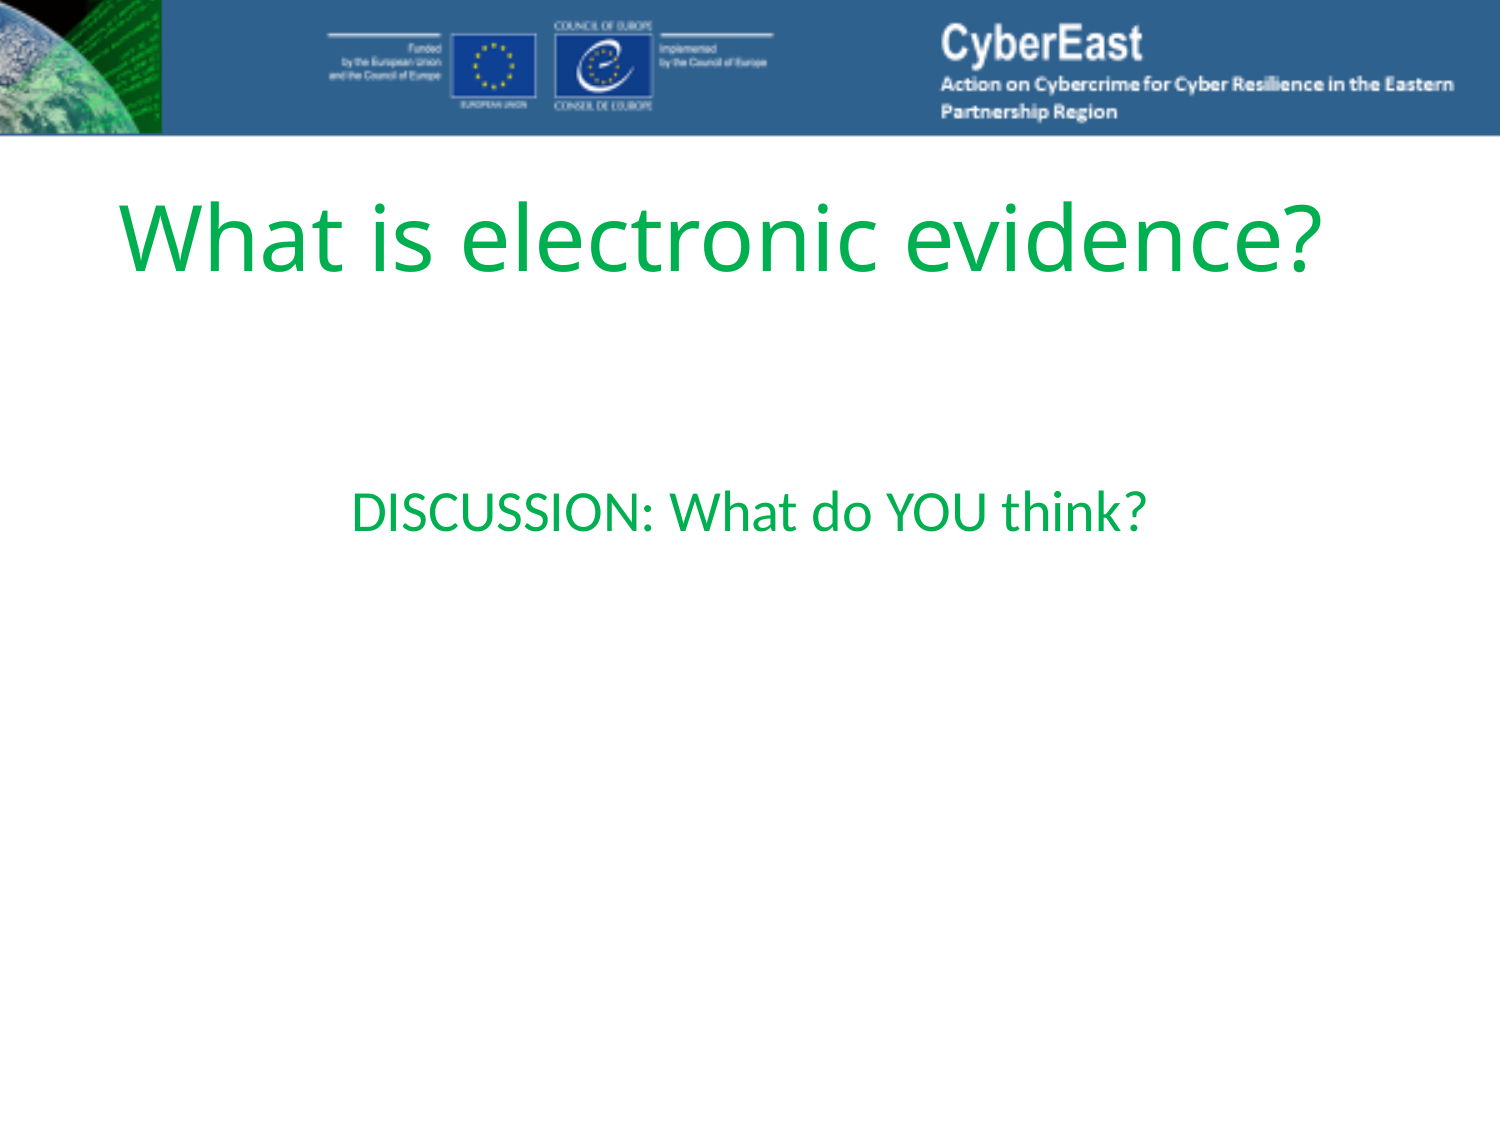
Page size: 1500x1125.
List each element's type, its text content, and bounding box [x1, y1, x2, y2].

list DISCUSSION: What do YOU think? [103, 299, 1397, 1014]
title What is electronic evidence? [103, 132, 1397, 299]
picture [0, 0, 1500, 1125]
